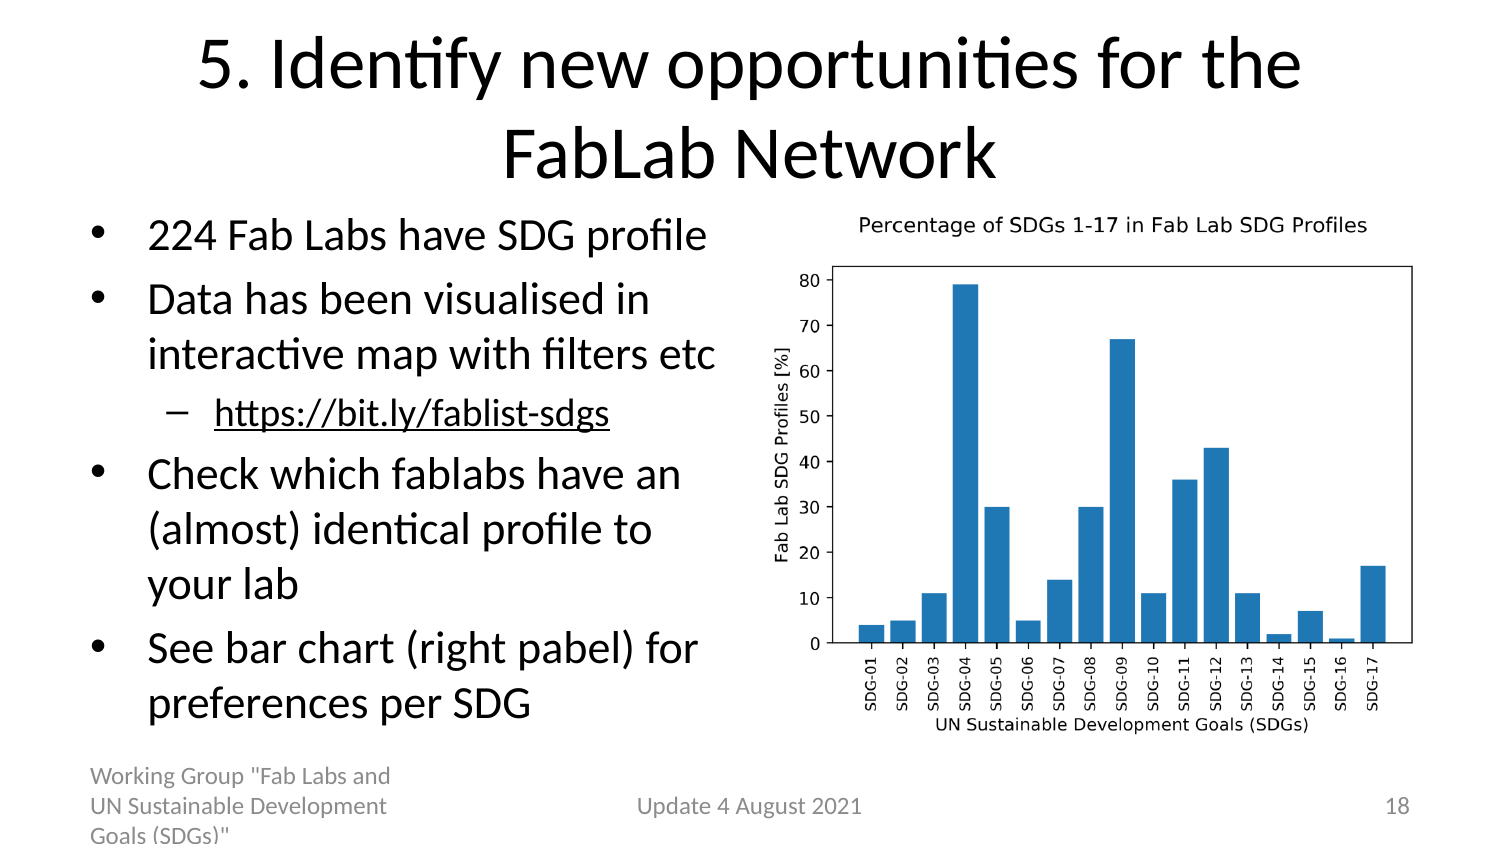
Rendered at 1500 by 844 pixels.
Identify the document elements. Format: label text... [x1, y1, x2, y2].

title 5. Identify new opportunities for the FabLab Network [75, 33, 1425, 175]
slide_number 18 [1074, 782, 1425, 827]
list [762, 204, 1426, 747]
list 224 Fab Labs have SDG profile Data has been visualised in interactive map with filters etc https://bit.ly/fablist-sdgs Check which fablabs have an (almost) identical profile to your lab See bar chart (right pabel) for preferences per SDG [75, 196, 738, 754]
slide_number Working Group "Fab Labs and UN Sustainable Development Goals (SDGs)" [75, 782, 425, 827]
footer Update 4 August 2021 [512, 782, 988, 827]
